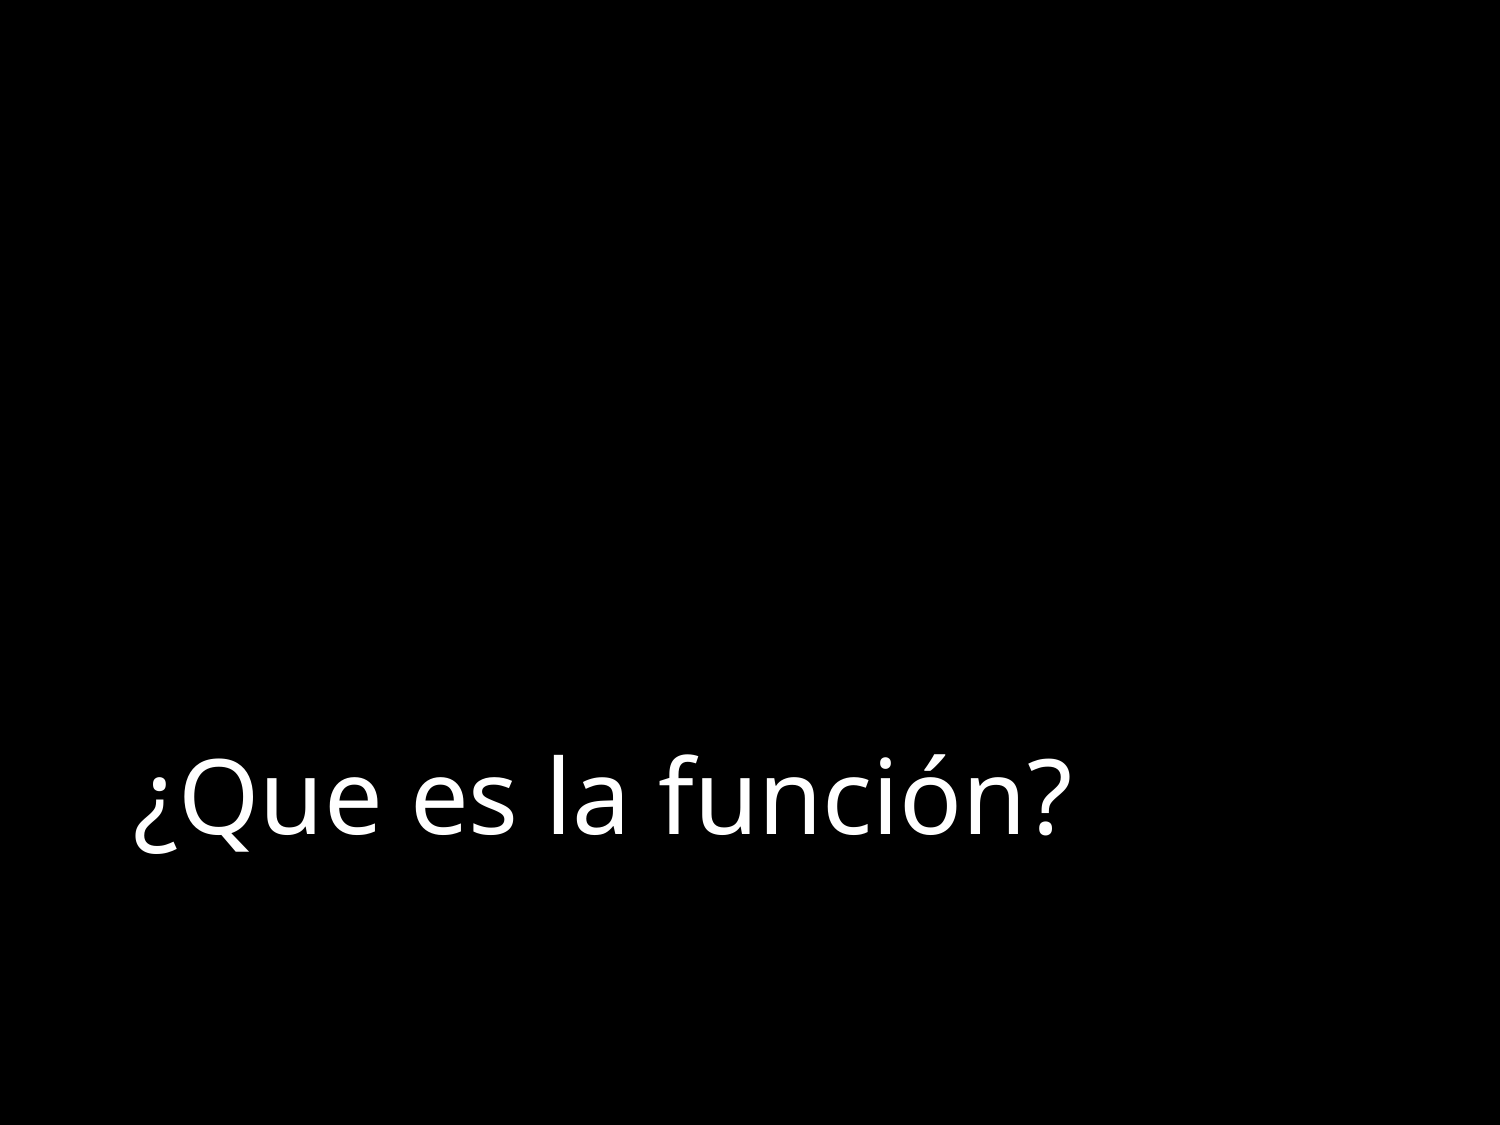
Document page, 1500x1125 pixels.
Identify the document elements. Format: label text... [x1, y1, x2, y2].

text_box ¿Que es la función? [118, 722, 1394, 947]
